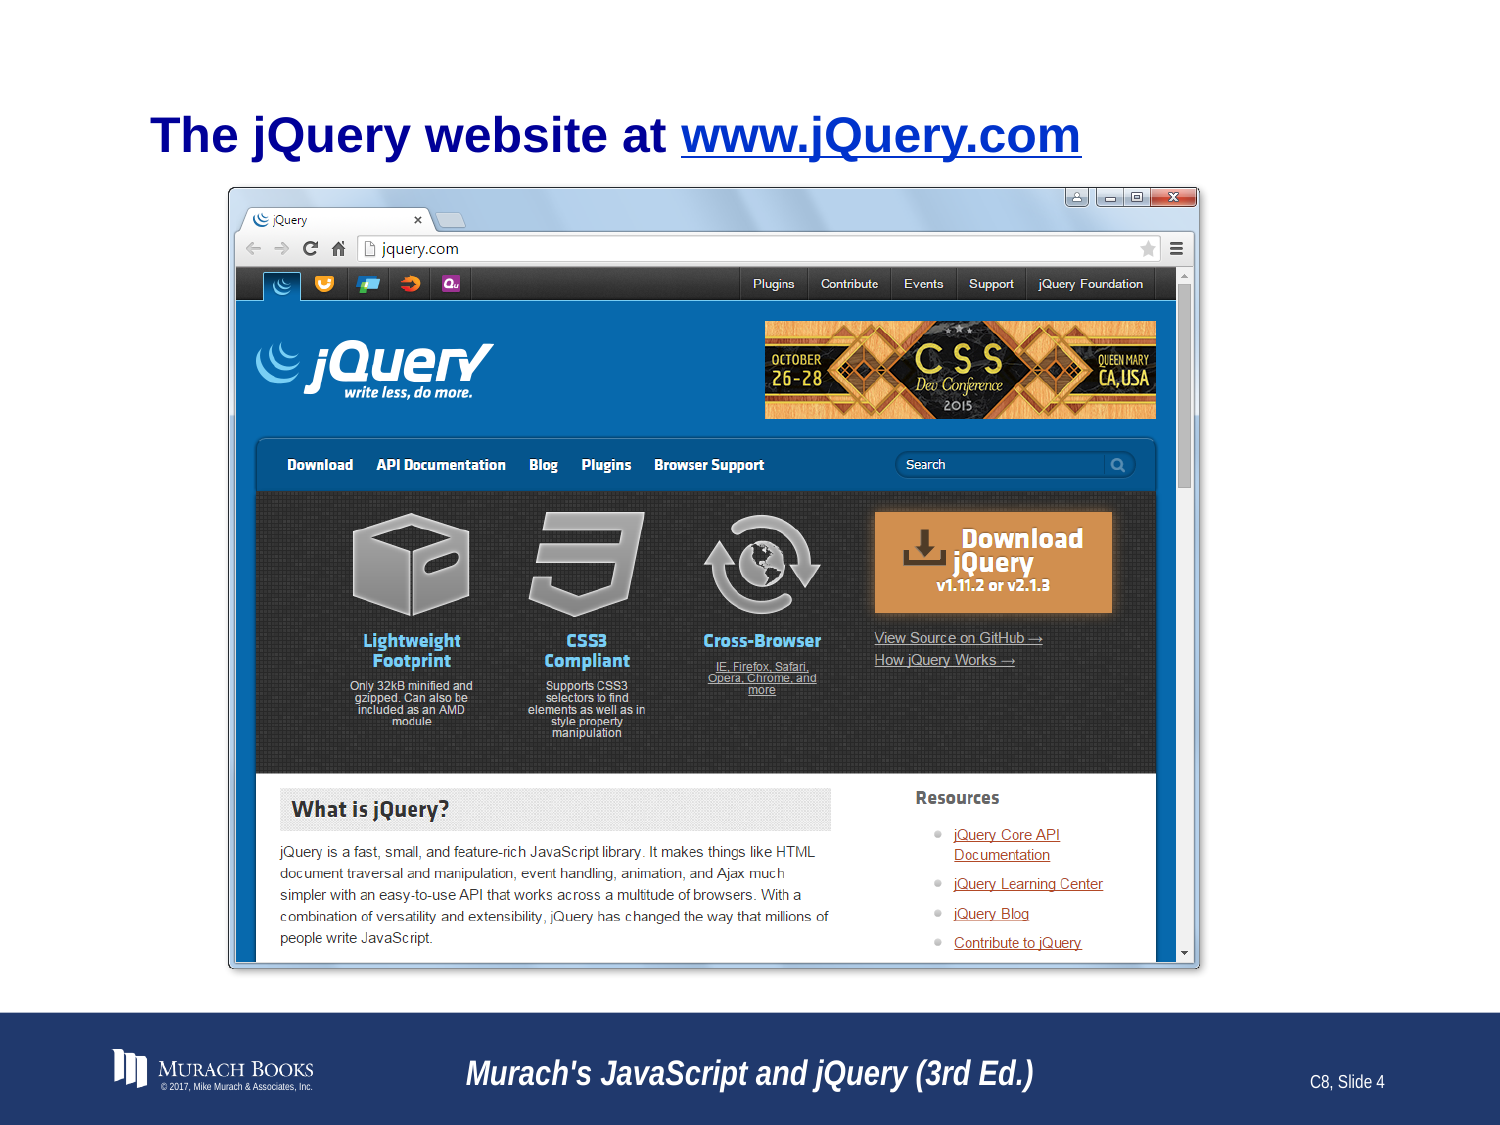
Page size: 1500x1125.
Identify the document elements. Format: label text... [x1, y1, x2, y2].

picture [227, 187, 1201, 969]
title The jQuery website at www.jQuery.com [150, 102, 1350, 164]
slide_number Murach's JavaScript and jQuery (3rd Ed.) [463, 1025, 1050, 1100]
footer © 2017, Mike Murach & Associates, Inc. [12, 1025, 463, 1100]
slide_number C8, Slide 4 [1087, 1025, 1400, 1100]
